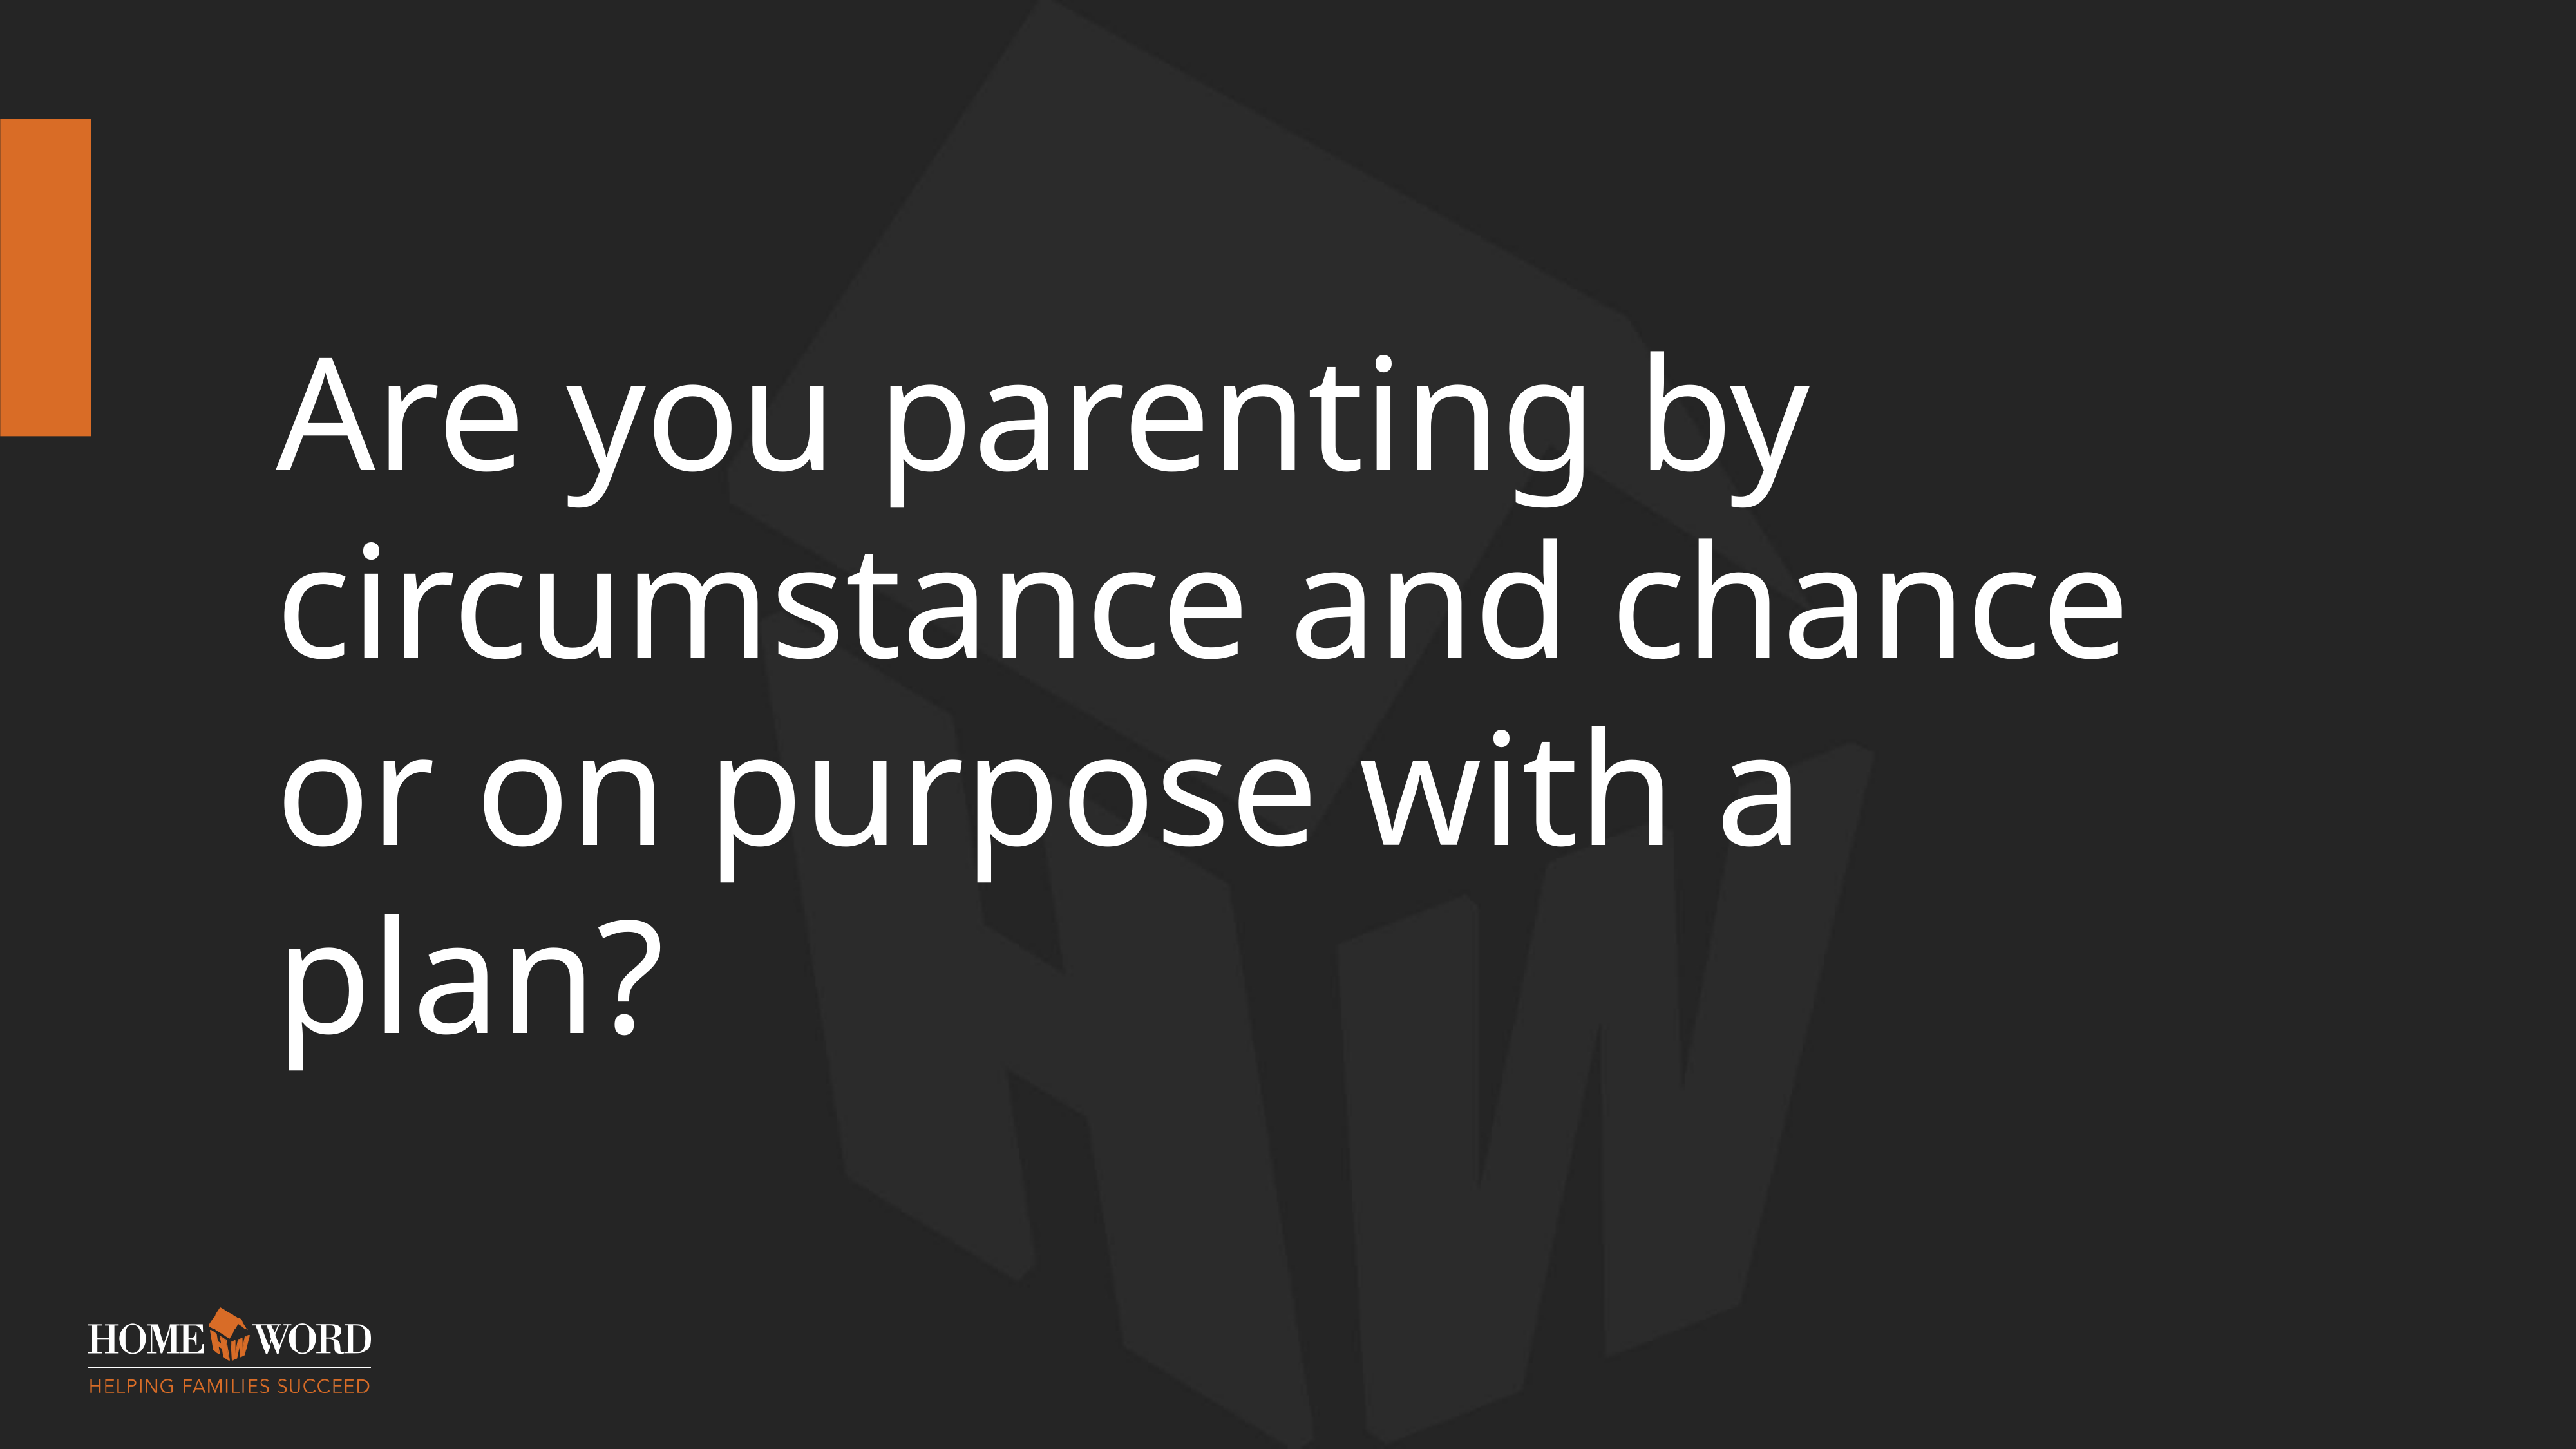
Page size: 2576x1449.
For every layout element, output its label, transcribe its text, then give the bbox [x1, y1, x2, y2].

title Are you parenting by circumstance and chance or on purpose with a plan? [270, 308, 2190, 1074]
picture [0, 0, 2576, 1449]
